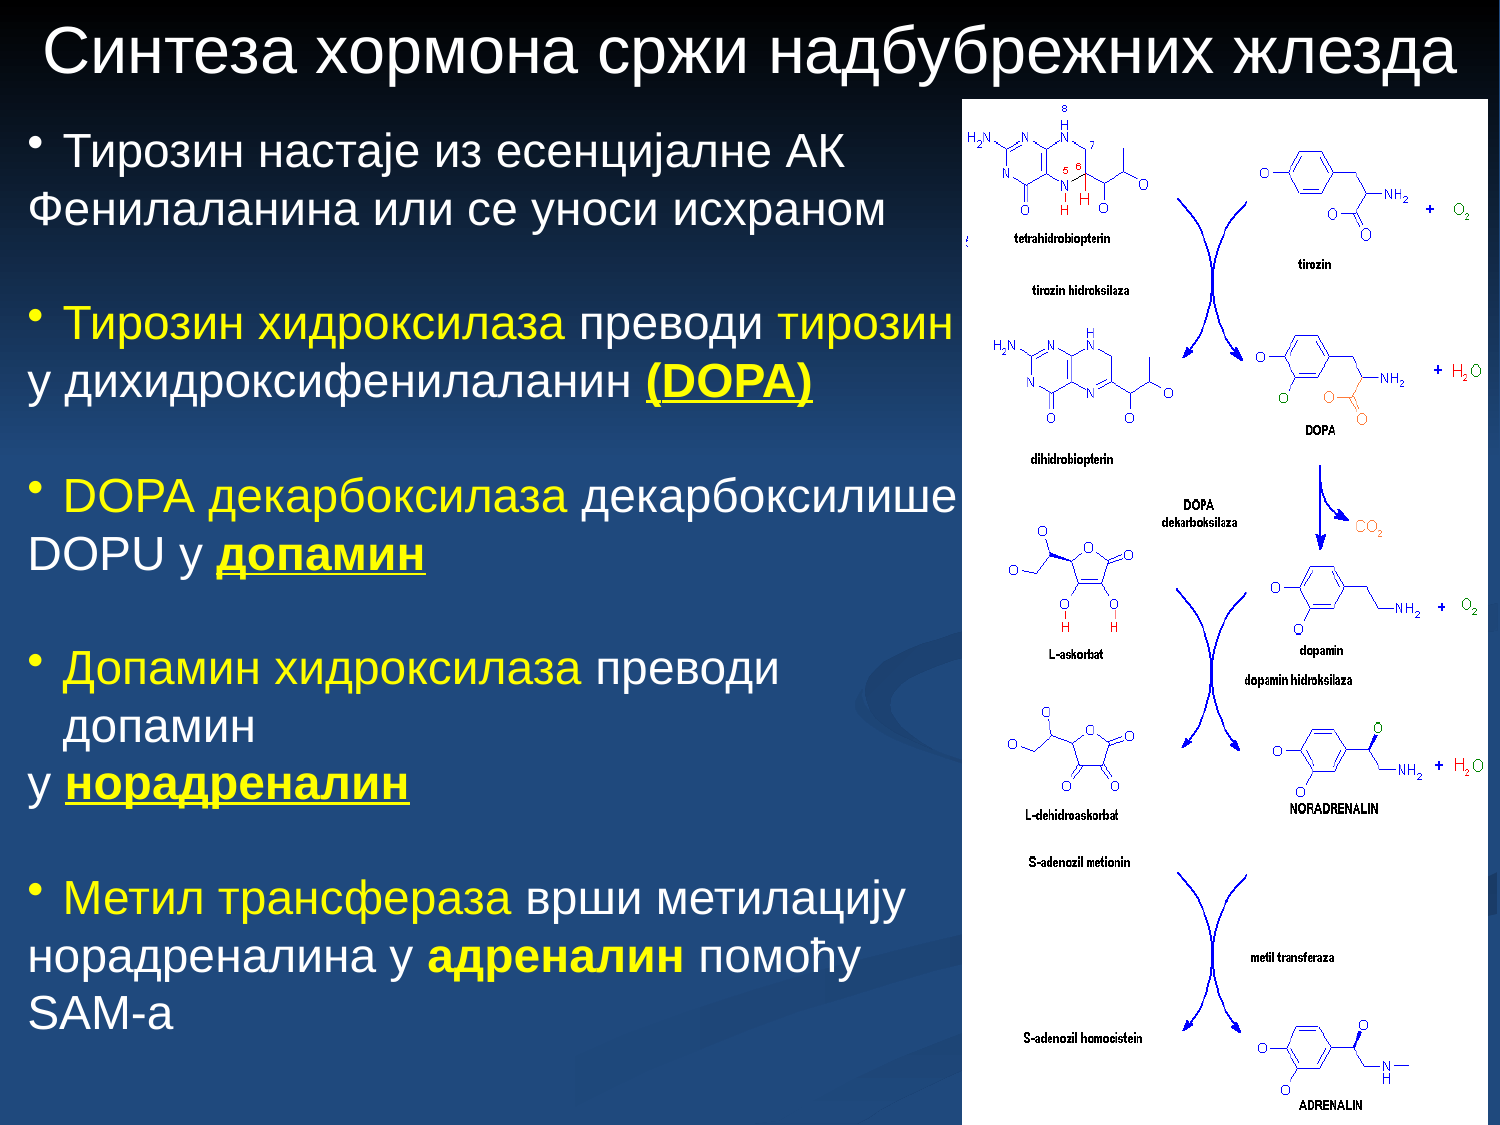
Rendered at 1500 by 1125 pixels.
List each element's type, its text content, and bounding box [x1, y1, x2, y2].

text_box Синтеза хормона сржи надбубрежних жлезда [27, 0, 1475, 95]
text_box Тирозин настаје из есенцијалне АК Фенилаланина или се уноси исхраном Тирозин хидроксилаза преводи тирозин у дихидроксифенилаланин (DOPA) DOPA декарбоксилаза декарбоксилише DOPU у допамин Допамин хидроксилаза преводи допамин у норадреналин Метил трансфераза врши метилацију норадреналина у адреналин помоћу SАМ-а [12, 112, 957, 1047]
picture [962, 99, 1488, 1125]
